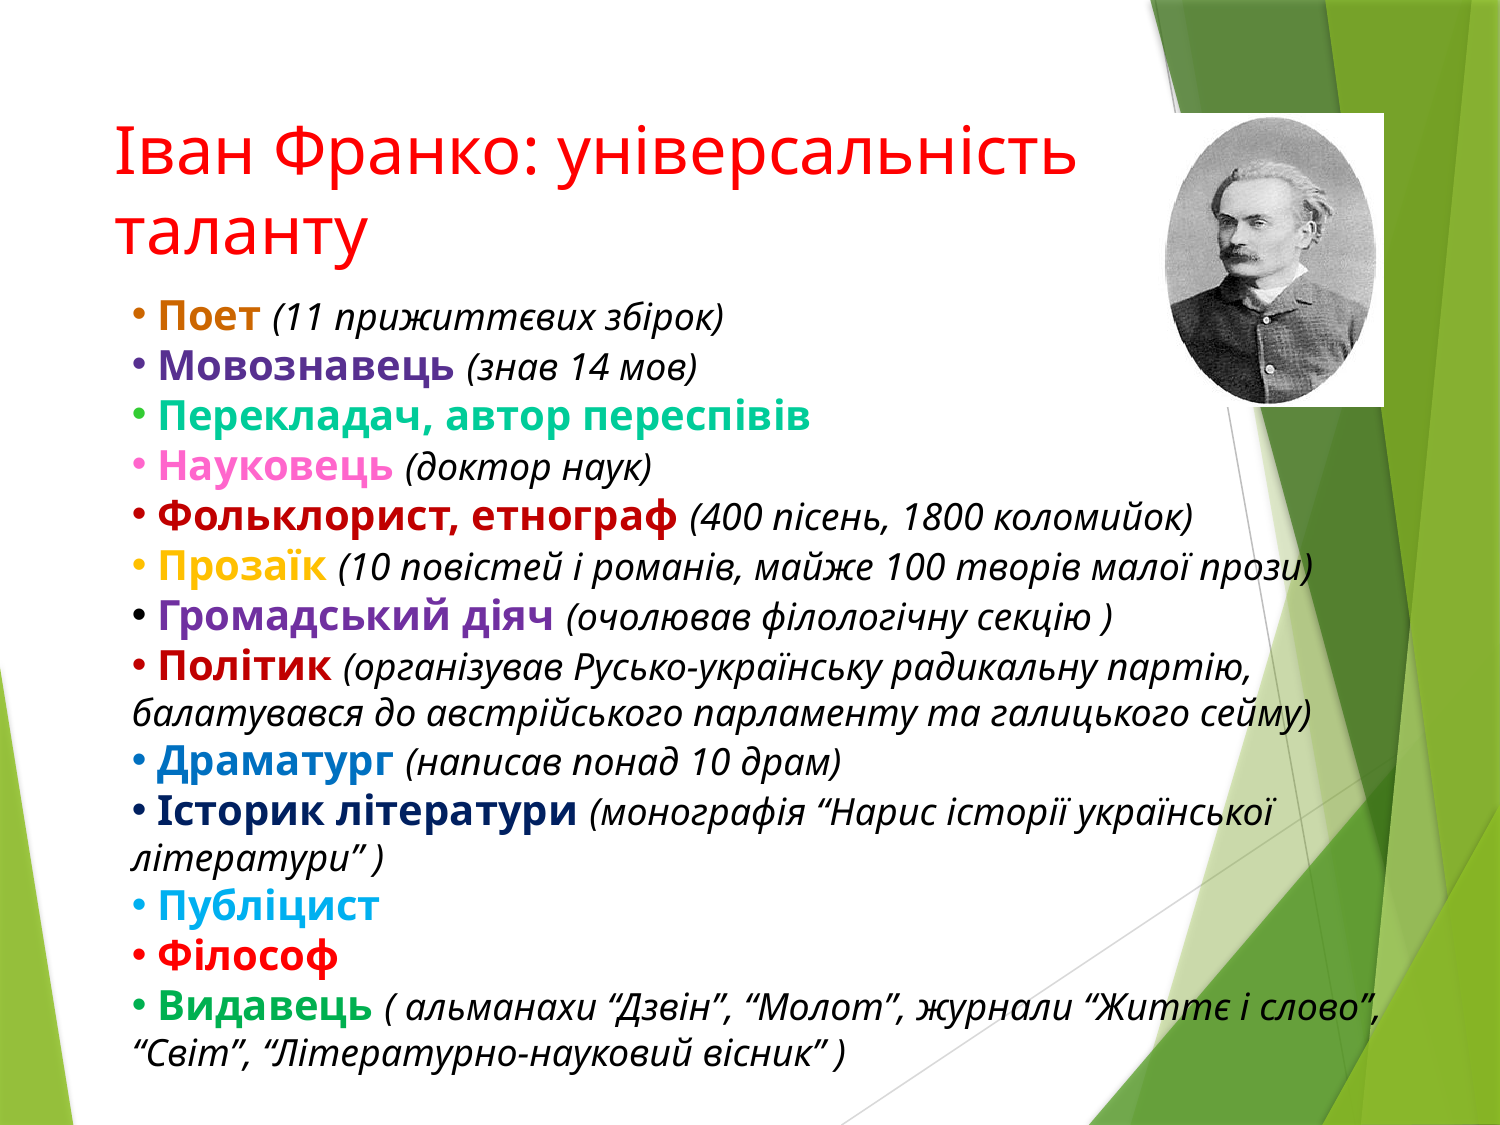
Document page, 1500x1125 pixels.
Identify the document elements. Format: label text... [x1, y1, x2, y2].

title Іван Франко: універсальність таланту [99, 99, 1142, 317]
text_box Поет (11 прижиттєвих збірок) Мовознавець (знав 14 мов) Перекладач, автор переспівів Науковець (доктор наук) Фольклорист, етнограф (400 пісень, 1800 коломийок) Прозаїк (10 повістей і романів, майже 100 творів малої прози) Громадський діяч (очолював філологічну секцію ) Політик (організував Русько-українську радикальну партію, балатувався до австрійського парламенту та галицького сейму) Драматург (написав понад 10 драм) Історик літератури (монографія “Нарис історії української літератури” ) Публіцист Філософ Видавець ( альманахи “Дзвін”, “Молот”, журнали “Життє і слово”, “Світ”, “Літературно-науковий вісник” ) [117, 281, 1453, 1082]
picture [1157, 113, 1385, 408]
